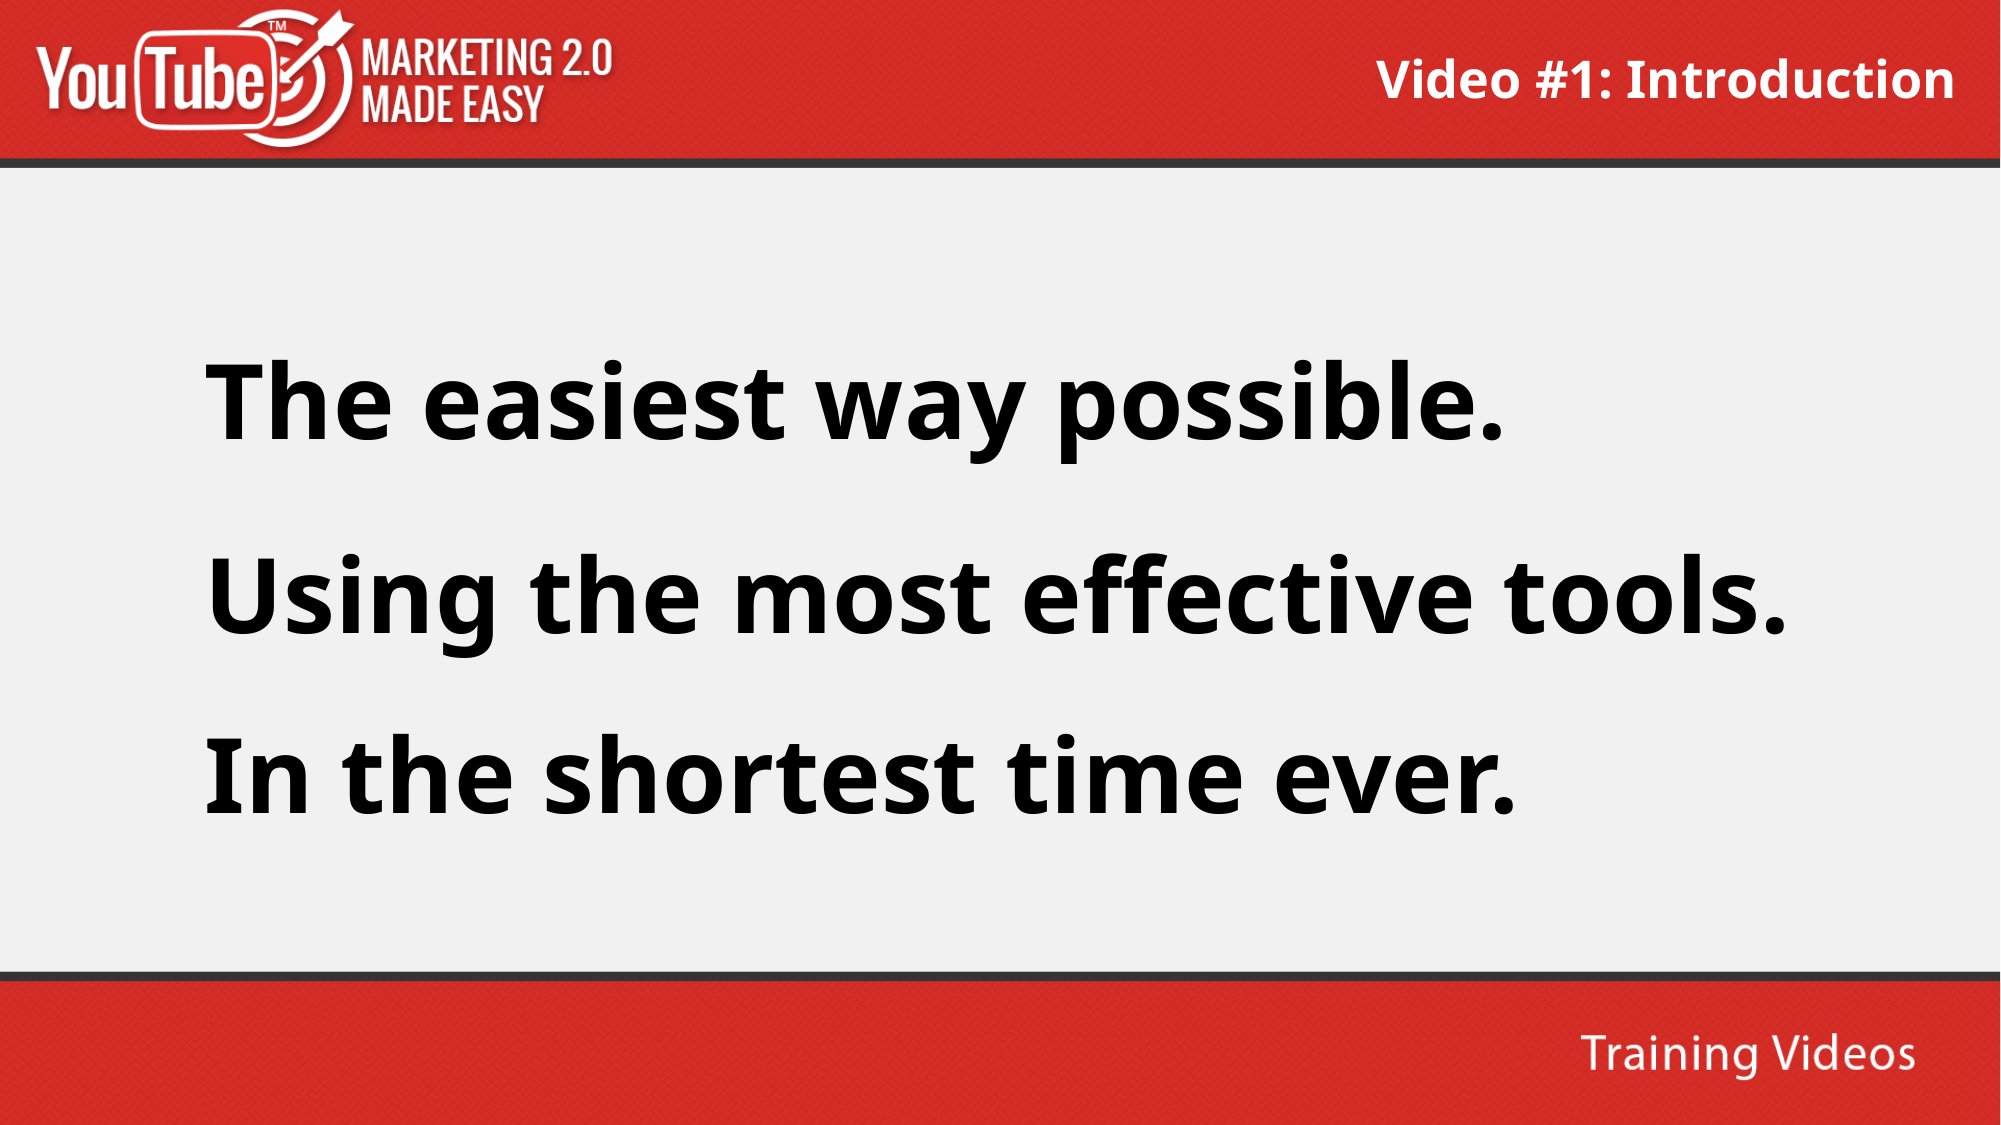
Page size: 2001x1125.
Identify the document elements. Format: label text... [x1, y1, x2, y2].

picture [0, 0, 2001, 1125]
text_box Video #1: Introduction [1223, 39, 1972, 117]
text_box The easiest way possible. [189, 265, 1667, 459]
text_box In the shortest time ever. [189, 639, 1937, 842]
text_box Using the most effective tools. [189, 459, 1937, 639]
